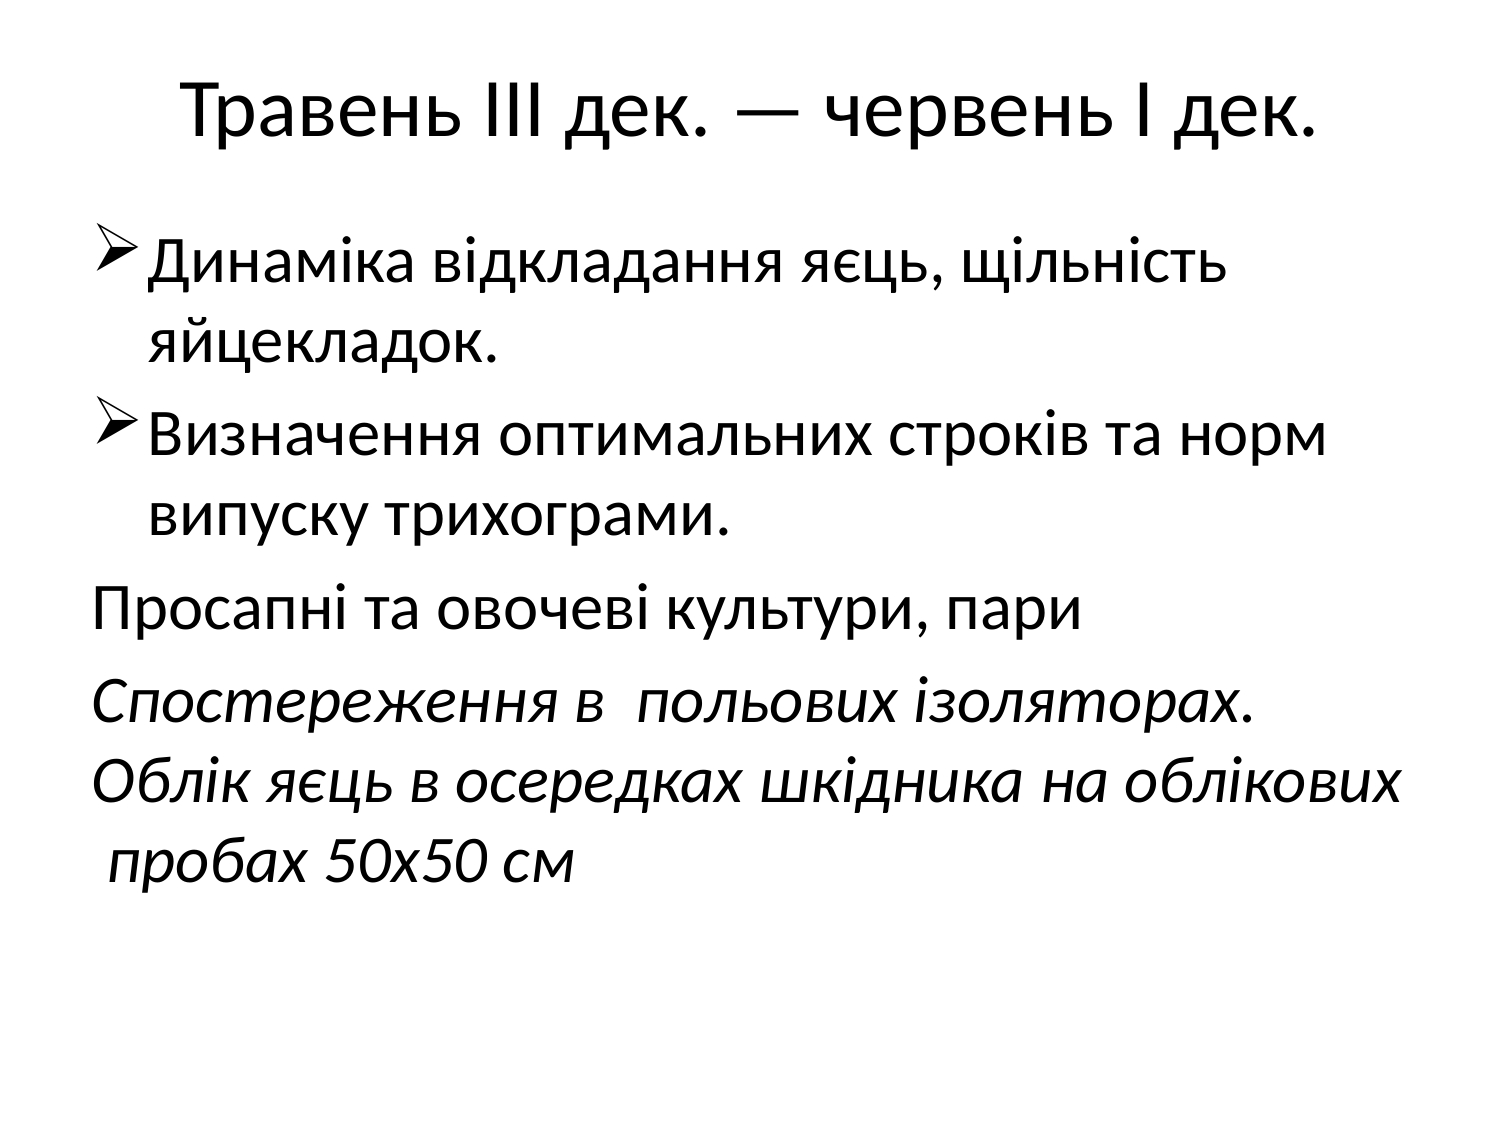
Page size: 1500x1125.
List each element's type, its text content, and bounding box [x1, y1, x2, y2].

title Травень III дек. — червень І дек. [75, 45, 1425, 161]
list Динаміка відкладання яєць, щільність яйцекладок. Визначення оптимальних строків та норм випуску трихограми. Просапні та овочеві культури, пари Спостереження в польових ізоляторах. Облік яєць в осередках шкідника на облікових пробах 50x50 см [76, 208, 1427, 951]
